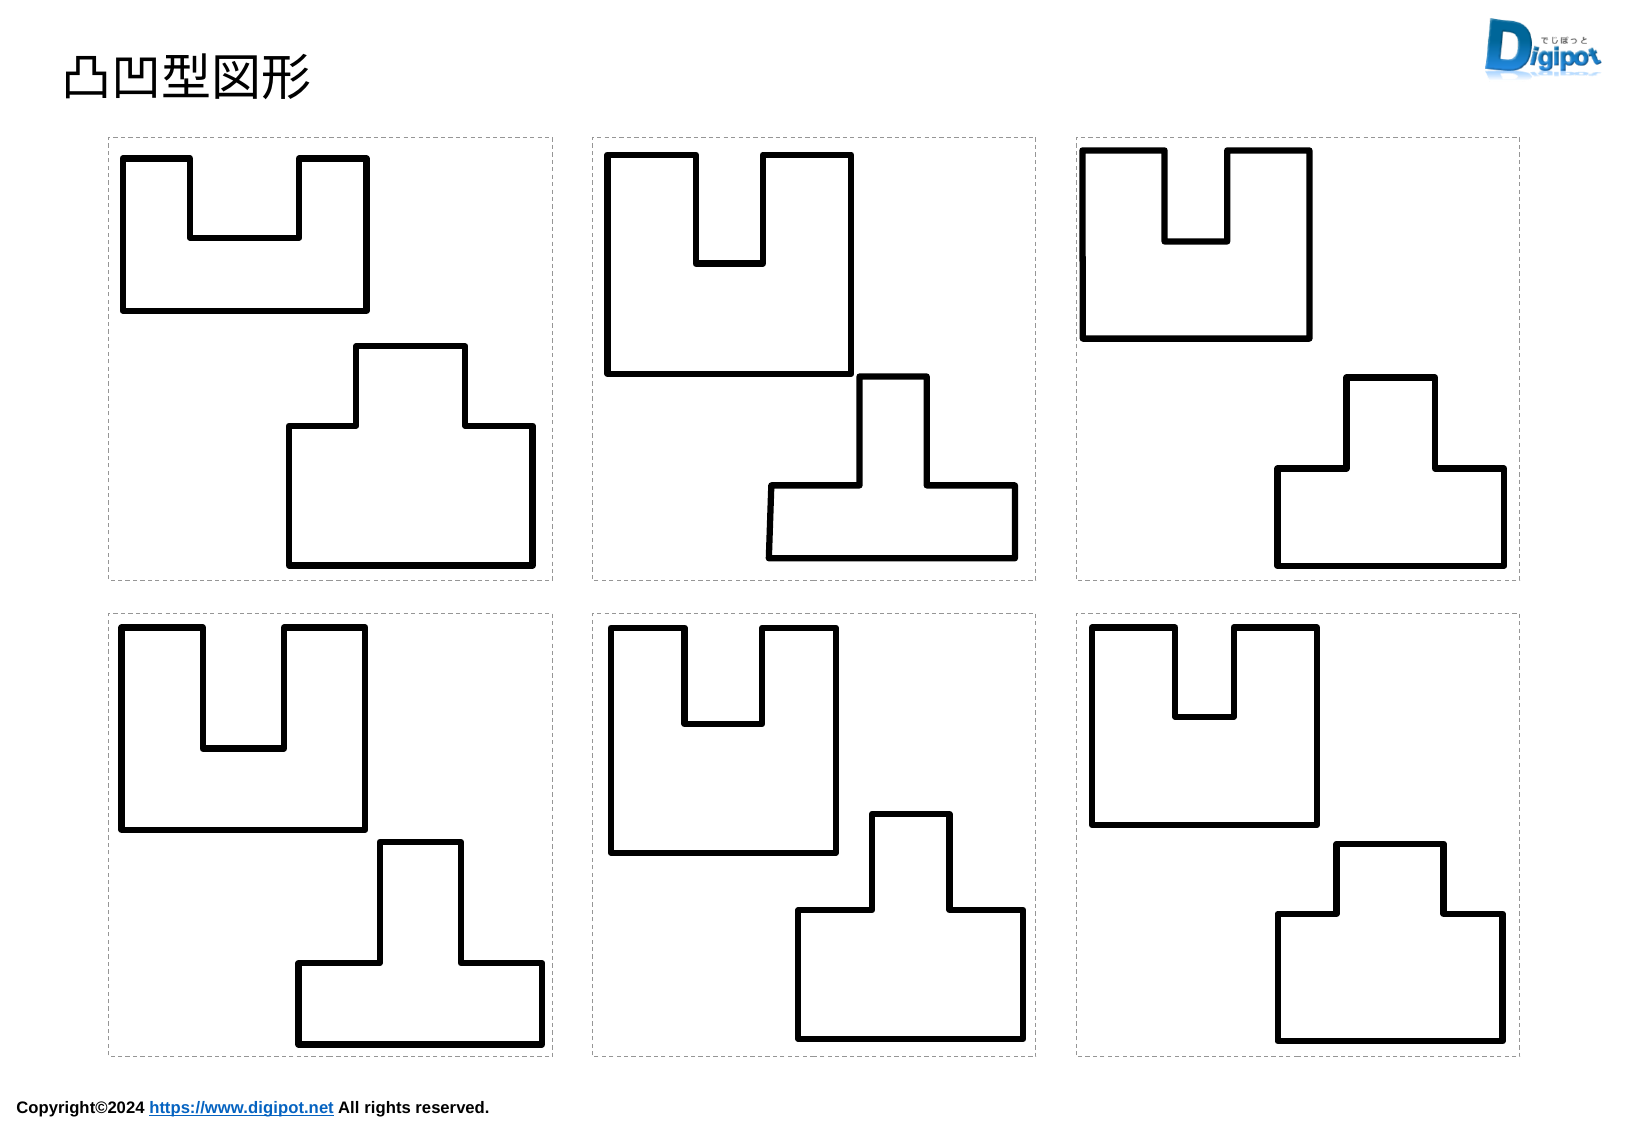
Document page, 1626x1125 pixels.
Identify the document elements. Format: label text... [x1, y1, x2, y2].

text_box [298, 842, 543, 1045]
text_box [610, 627, 836, 853]
text_box [1277, 377, 1505, 566]
text_box [122, 158, 367, 311]
text_box [607, 154, 852, 374]
text_box [1082, 150, 1310, 339]
text_box [1092, 627, 1317, 825]
text_box [1277, 843, 1503, 1042]
text_box 凸凹型図形 [46, 38, 327, 113]
text_box [768, 376, 1015, 559]
picture [1485, 18, 1602, 82]
text_box [289, 346, 533, 566]
text_box [121, 627, 366, 830]
text_box [798, 813, 1024, 1039]
